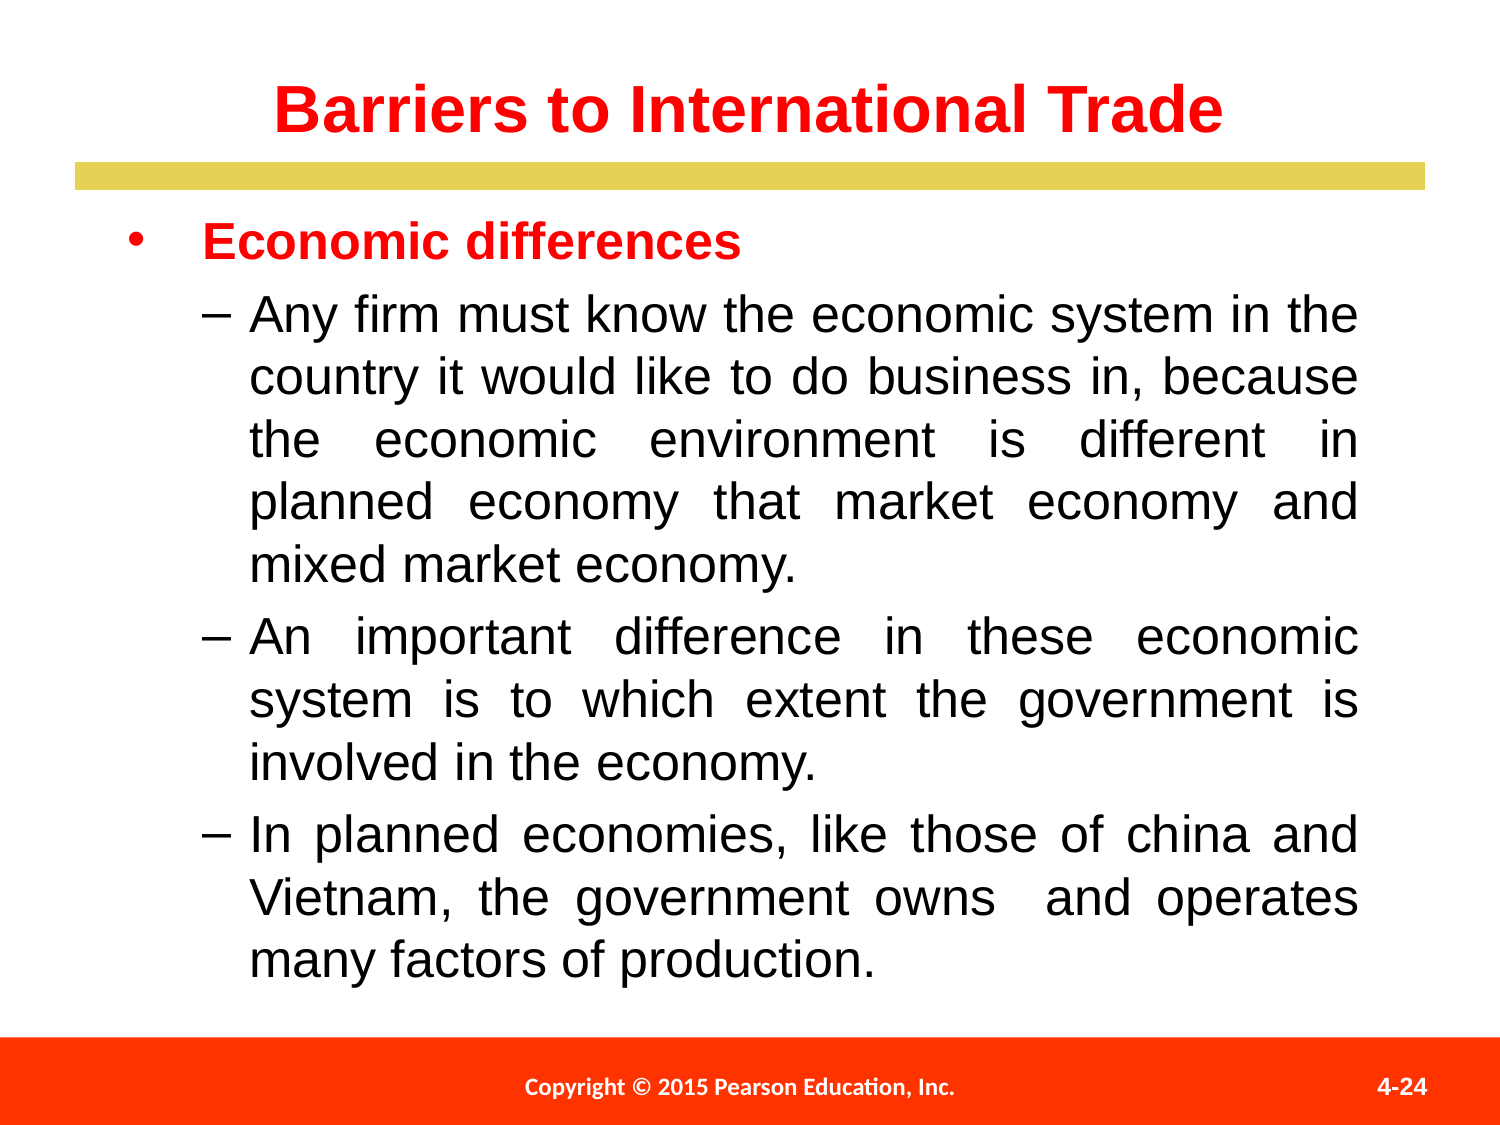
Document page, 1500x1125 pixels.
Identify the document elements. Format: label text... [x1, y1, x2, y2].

text_box Economic differences Any firm must know the economic system in the country it would like to do business in, because the economic environment is different in planned economy that market economy and mixed market economy. An important difference in these economic system is to which extent the government is involved in the economy. In planned economies, like those of china and Vietnam, the government owns and operates many factors of production. [112, 200, 1375, 996]
text_box Barriers to International Trade [74, 12, 1425, 200]
